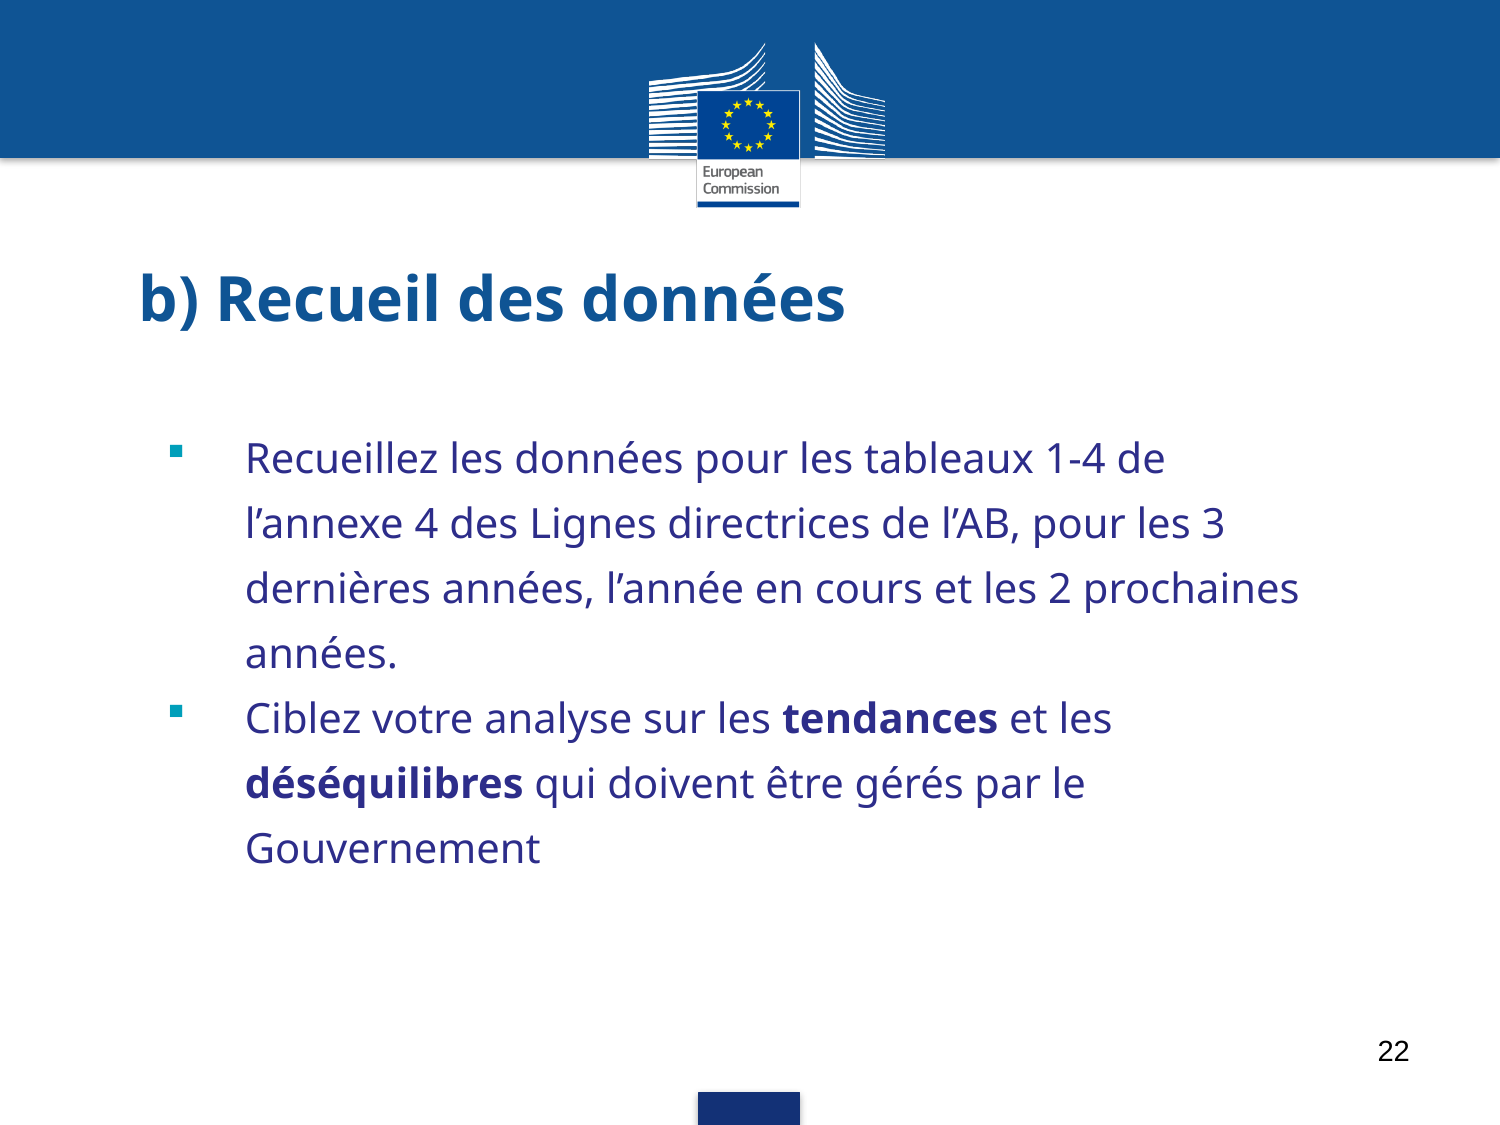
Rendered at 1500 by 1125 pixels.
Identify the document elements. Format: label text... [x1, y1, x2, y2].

list Recueillez les données pour les tableaux 1-4 de l’annexe 4 des Lignes directrices de l’AB, pour les 3 dernières années, l’année en cours et les 2 prochaines années. Ciblez votre analyse sur les tendances et les déséquilibres qui doivent être gérés par le Gouvernement [76, 408, 1318, 988]
title b) Recueil des données [64, 219, 1416, 374]
picture [649, 42, 885, 208]
slide_number 22 [1074, 1024, 1425, 1103]
